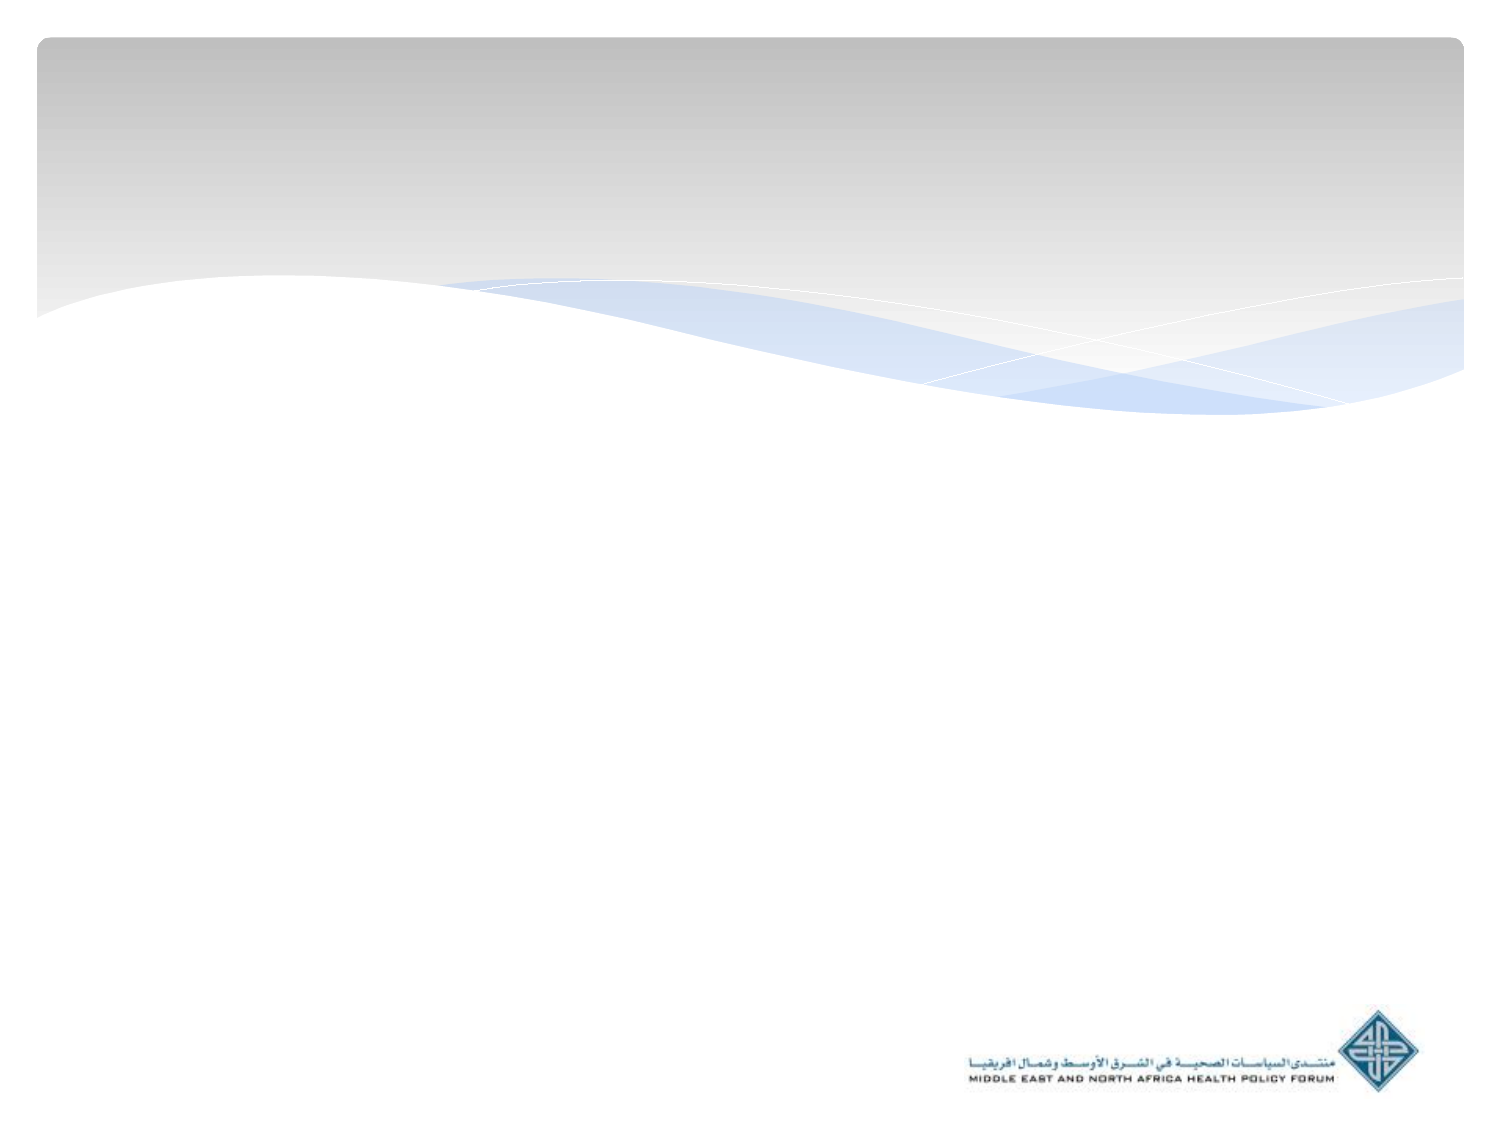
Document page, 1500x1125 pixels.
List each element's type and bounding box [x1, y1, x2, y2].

picture [964, 1004, 1425, 1099]
